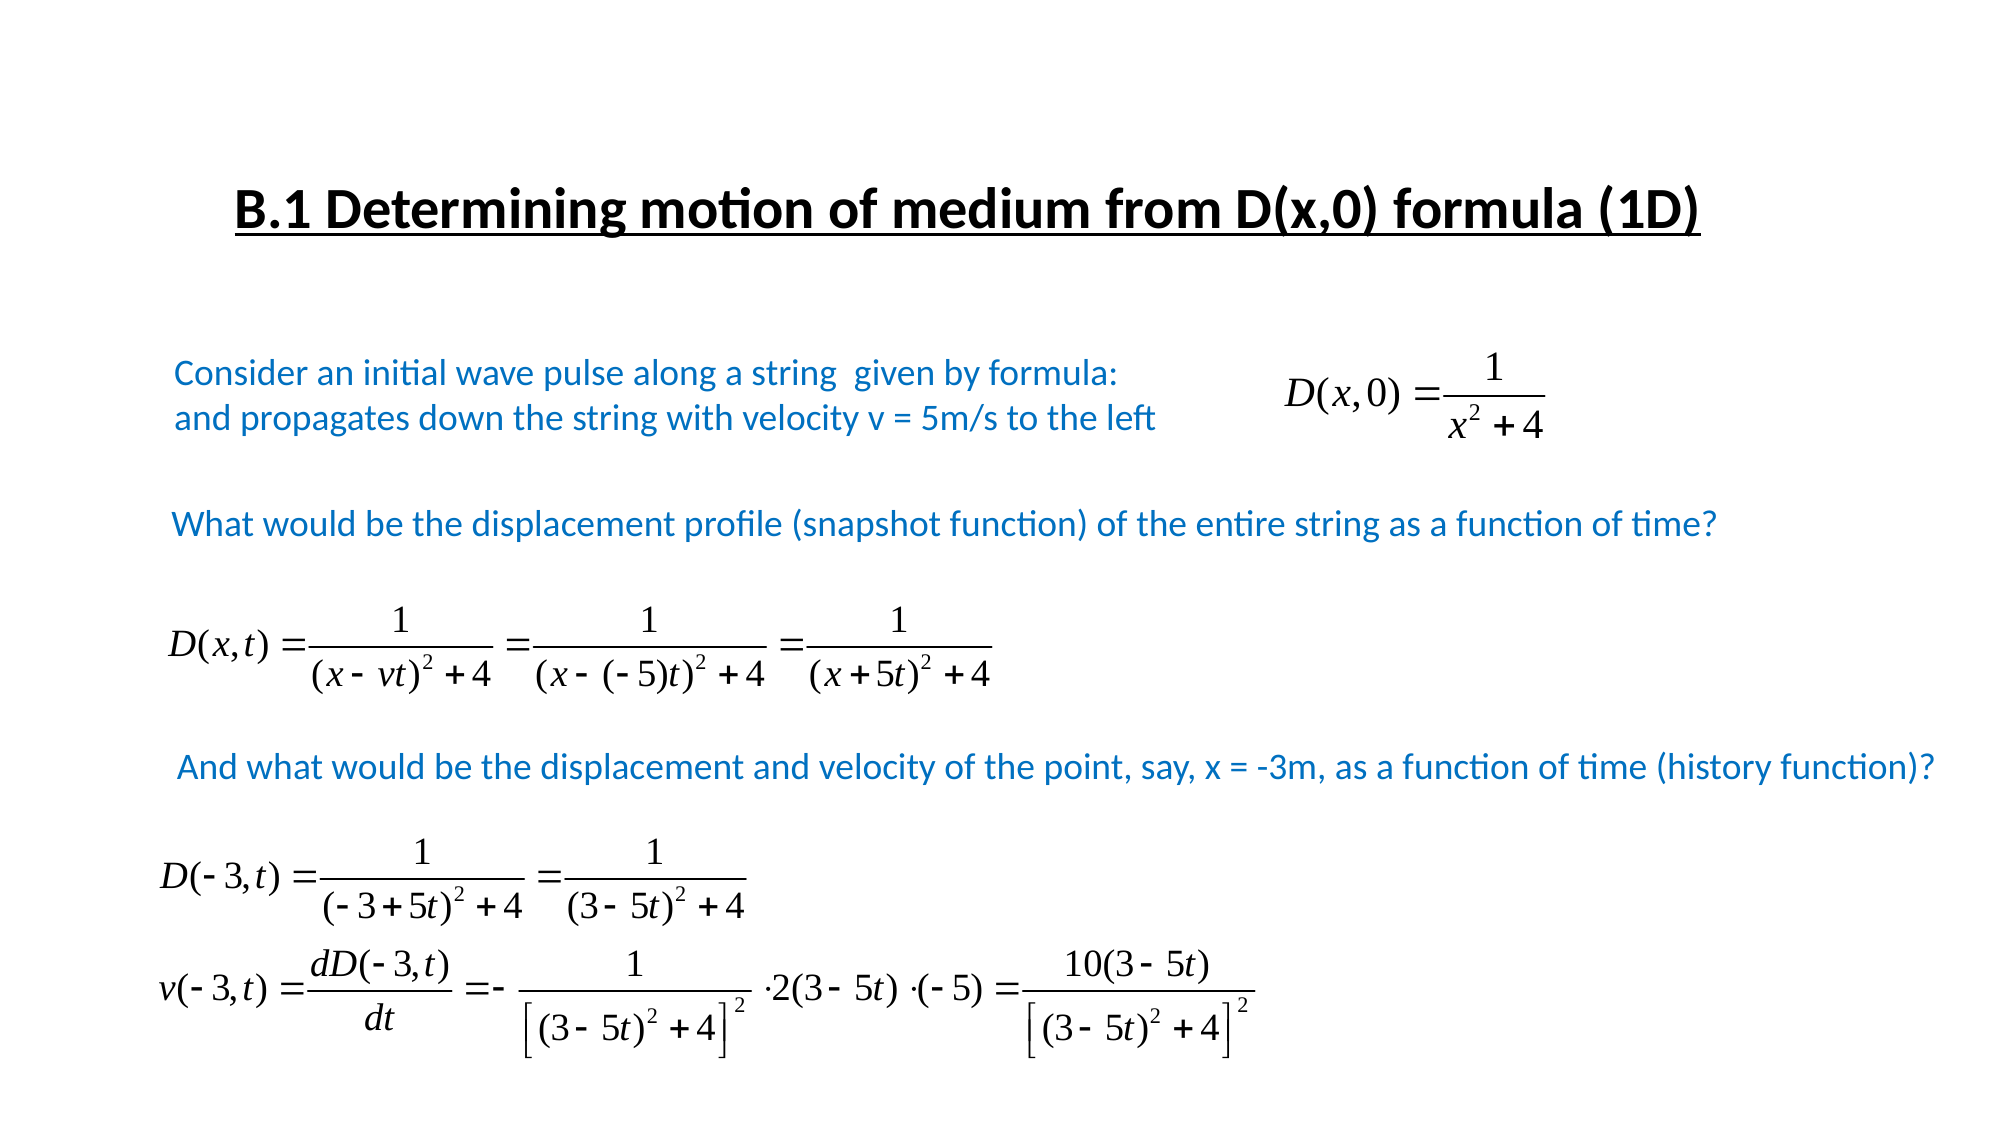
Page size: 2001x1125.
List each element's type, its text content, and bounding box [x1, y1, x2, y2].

text_box And what would be the displacement and velocity of the point, say, x = -3m, as a function of time (history function)? [162, 734, 1954, 795]
text_box Consider an initial wave pulse along a string given by formula: and propagates down the string with velocity v = 5m/s to the left [159, 340, 1173, 446]
title B.1 Determining motion of medium from D(x,0) formula (1D) [151, 151, 1785, 250]
text_box What would be the displacement profile (snapshot function) of the entire string as a function of time? [156, 491, 1736, 552]
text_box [1277, 340, 1555, 448]
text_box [153, 827, 1262, 1066]
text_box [161, 595, 1000, 702]
